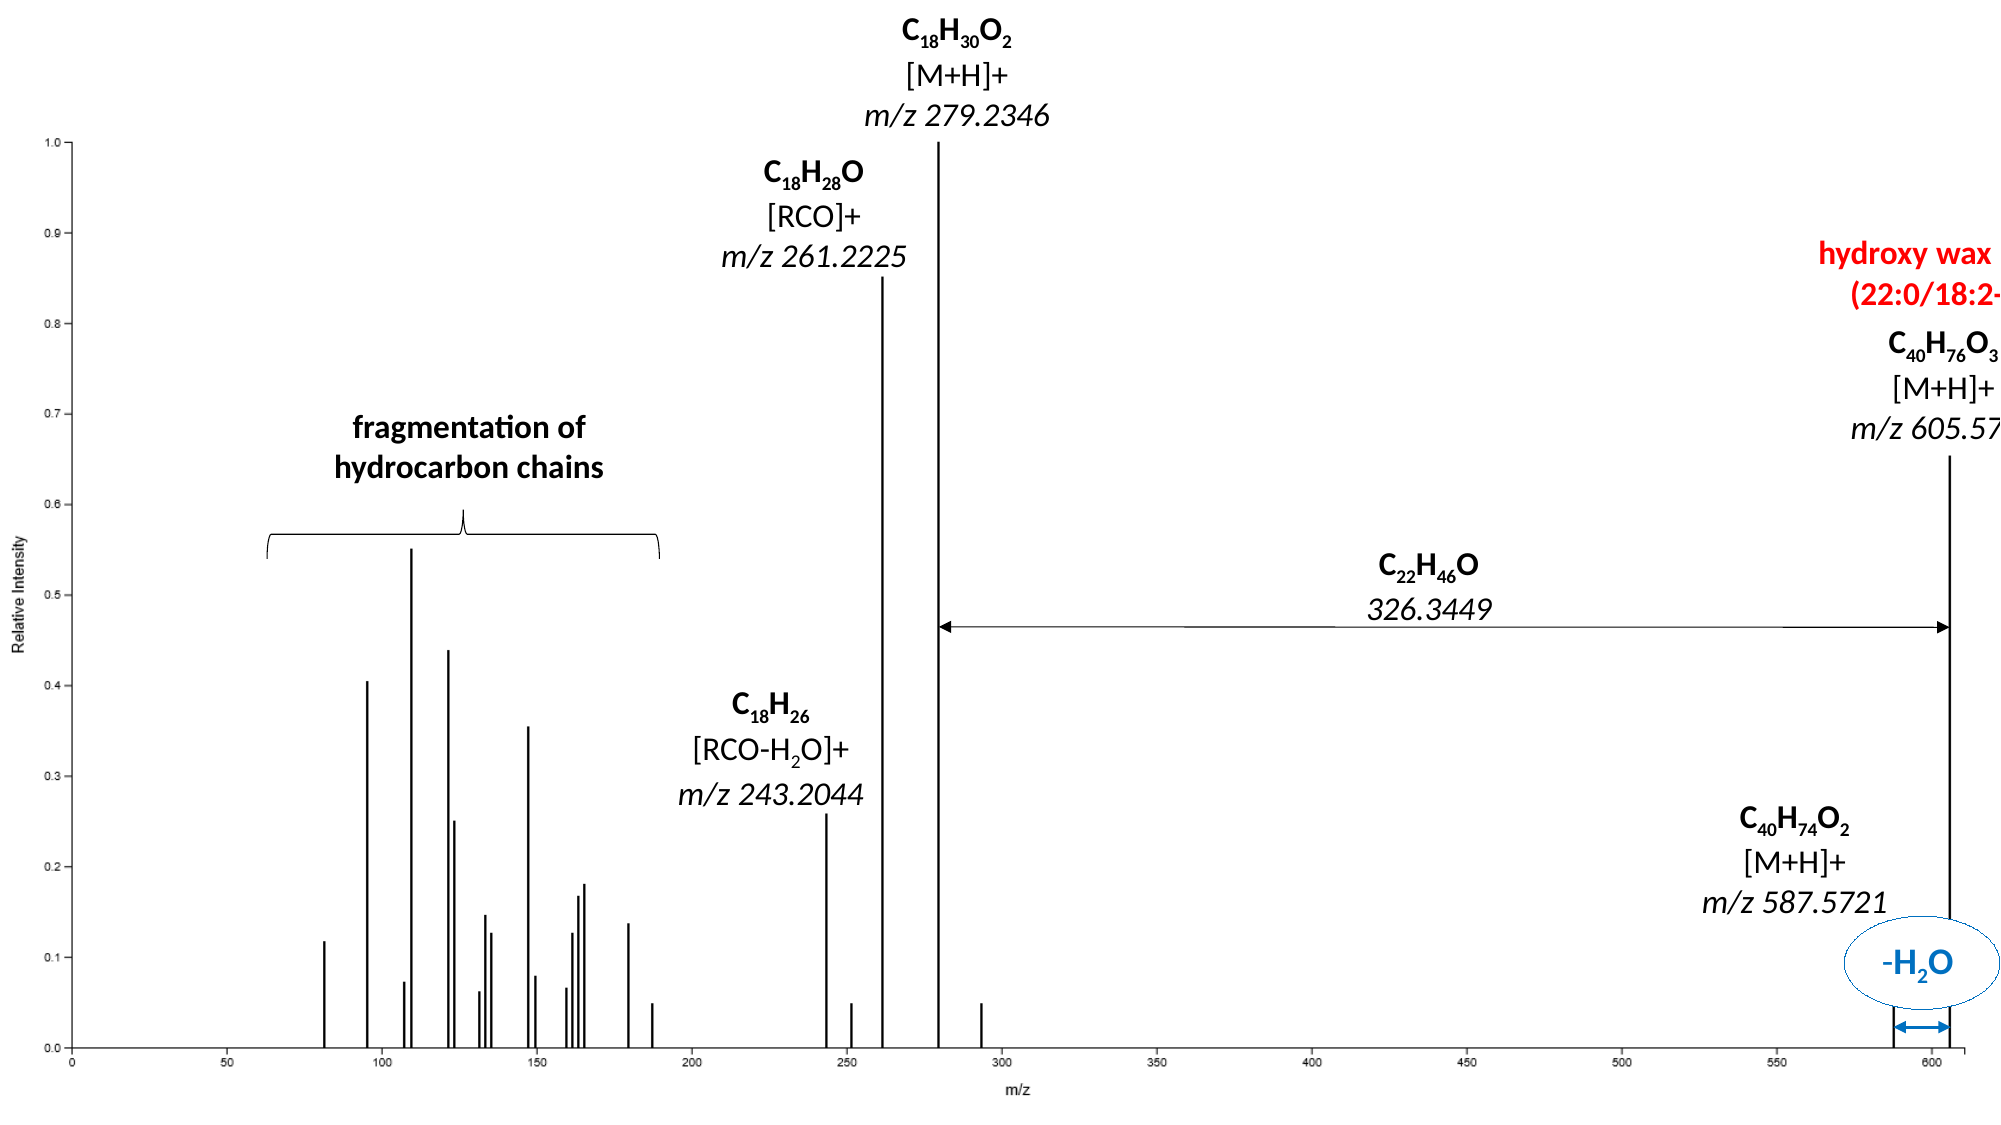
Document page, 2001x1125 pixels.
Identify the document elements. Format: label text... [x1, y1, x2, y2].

text_box C18H30O2 [M+H]+ m/z 279.2346 [787, 0, 1127, 118]
picture [0, 118, 2000, 1125]
